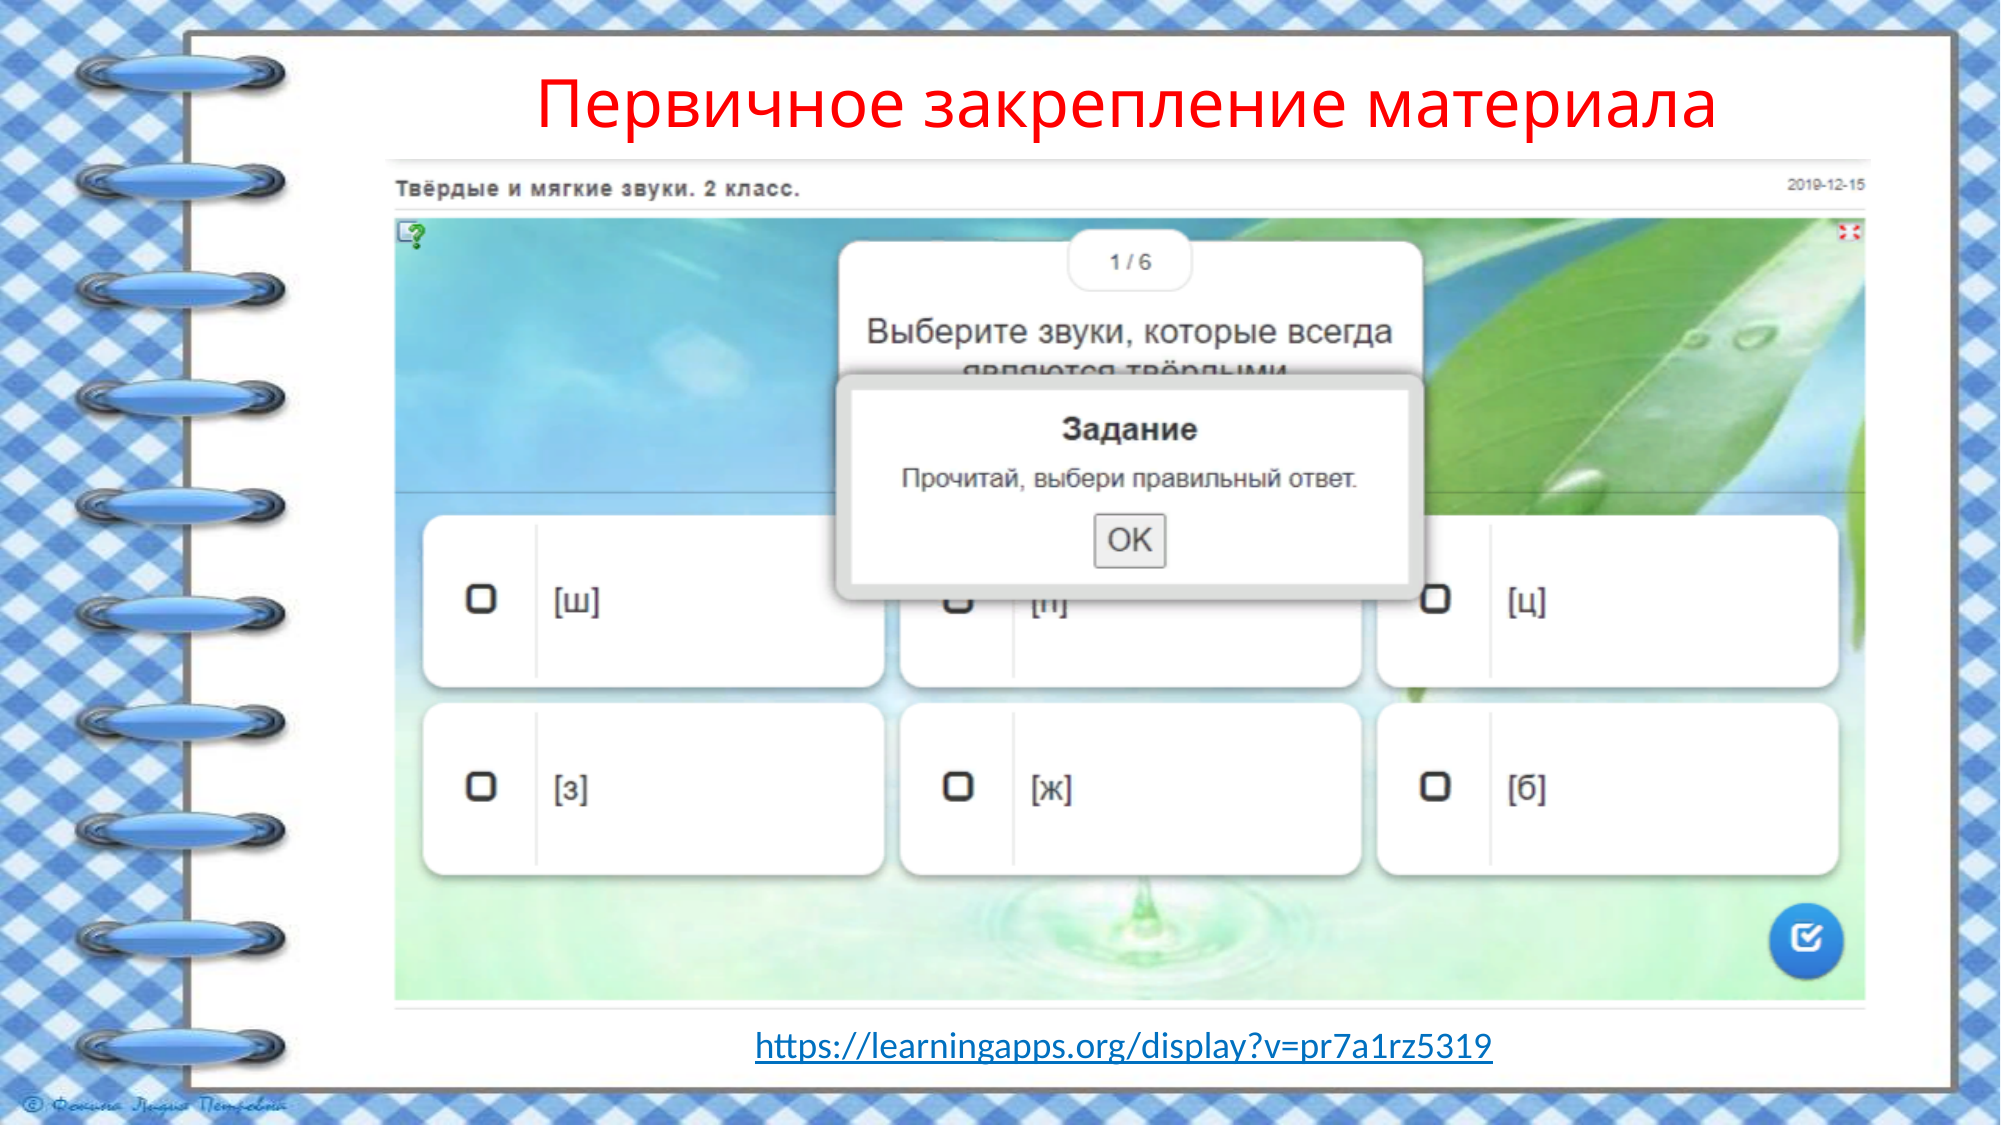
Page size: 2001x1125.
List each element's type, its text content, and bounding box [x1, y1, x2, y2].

picture [0, 0, 2001, 1125]
text_box Первичное закрепление материала [385, 53, 1871, 158]
text_box https://learningapps.org/display?v=pr7a1rz5319 [740, 1022, 1741, 1119]
